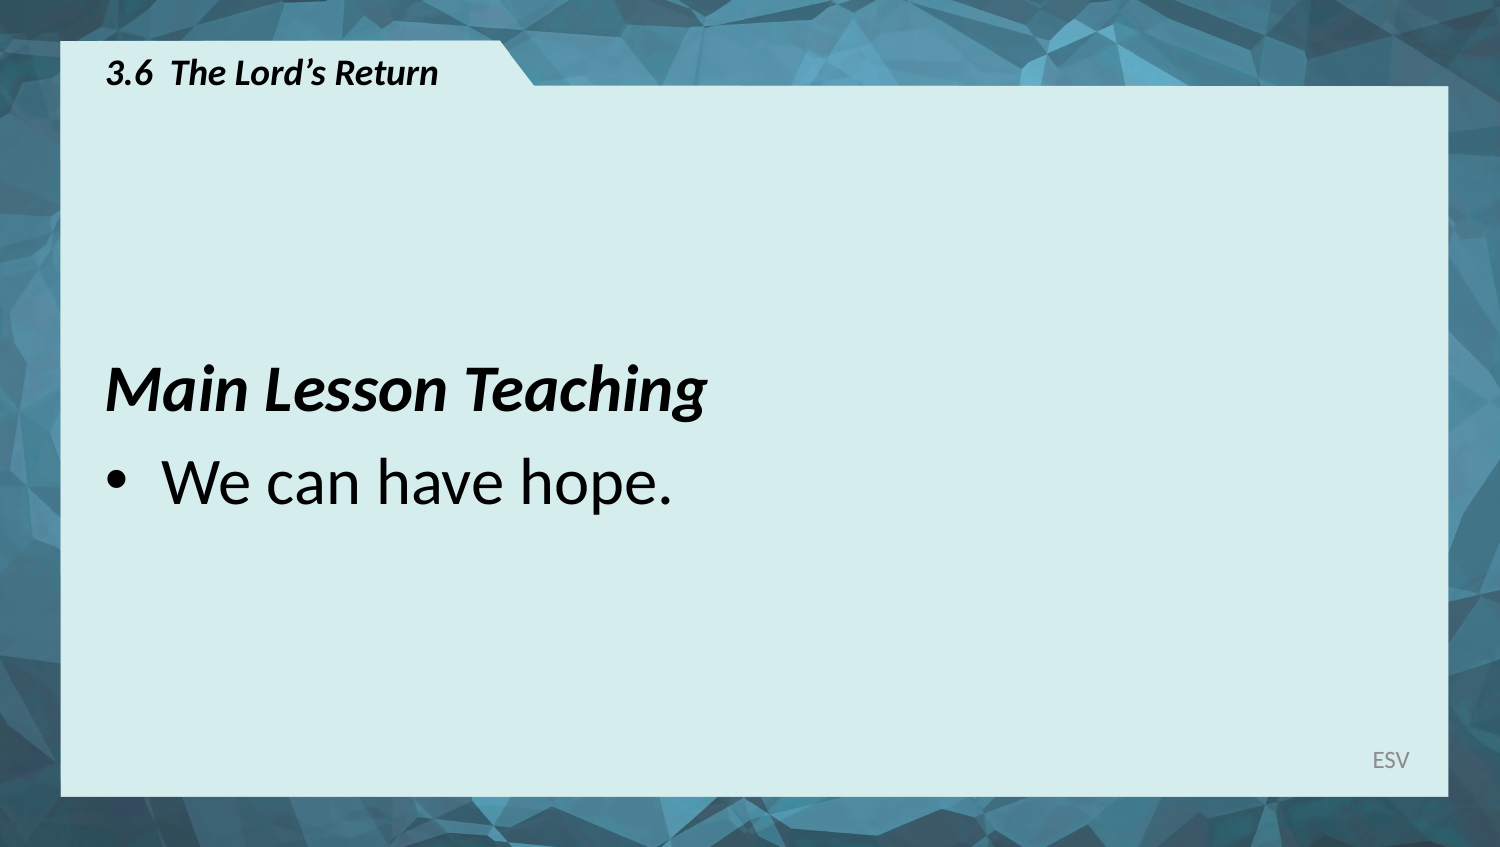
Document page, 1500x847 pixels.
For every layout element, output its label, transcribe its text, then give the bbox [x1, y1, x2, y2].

footer ESV [950, 736, 1425, 782]
list Main Lesson Teaching We can have hope. [89, 141, 1403, 722]
title 3.6 The Lord’s Return [89, 33, 1420, 108]
picture [0, 0, 1500, 847]
